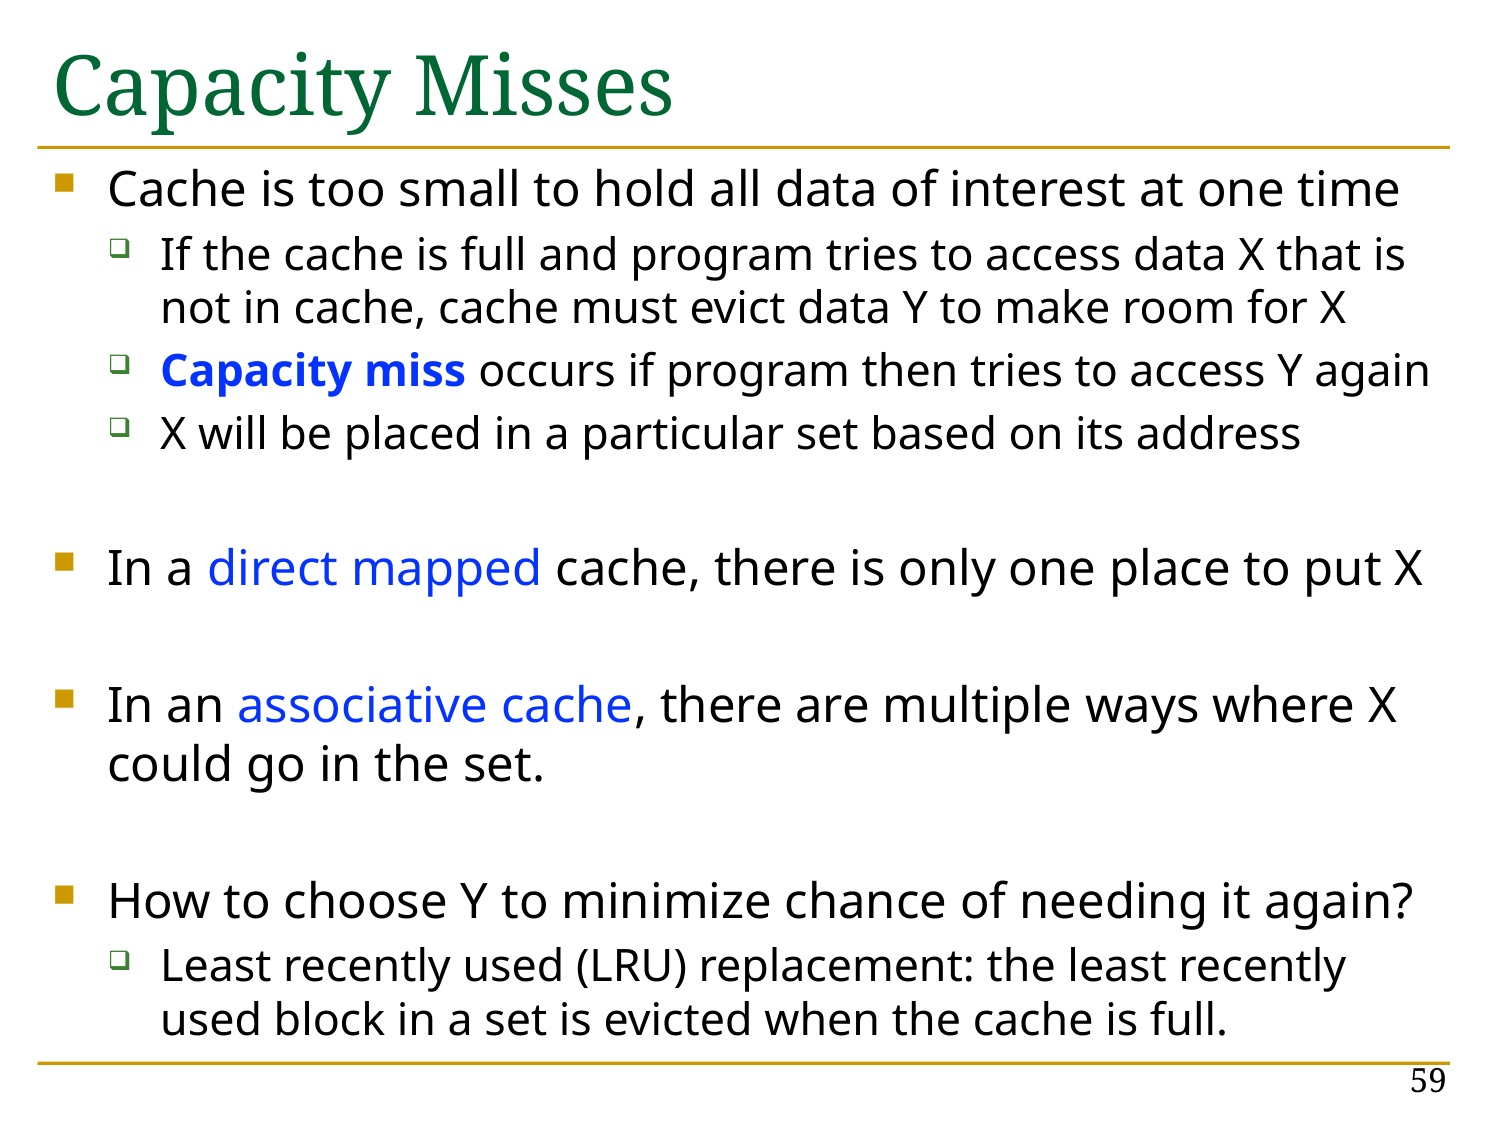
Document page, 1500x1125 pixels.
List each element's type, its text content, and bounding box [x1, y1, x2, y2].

title Capacity Misses [37, 24, 1450, 149]
slide_number 59 [1111, 1036, 1462, 1112]
list Cache is too small to hold all data of interest at one time If the cache is full and program tries to access data X that is not in cache, cache must evict data Y to make room for X Capacity miss occurs if program then tries to access Y again X will be placed in a particular set based on its address In a direct mapped cache, there is only one place to put X In an associative cache, there are multiple ways where X could go in the set. How to choose Y to minimize chance of needing it again? Least recently used (LRU) replacement: the least recently used block in a set is evicted when the cache is full. [37, 149, 1450, 1063]
